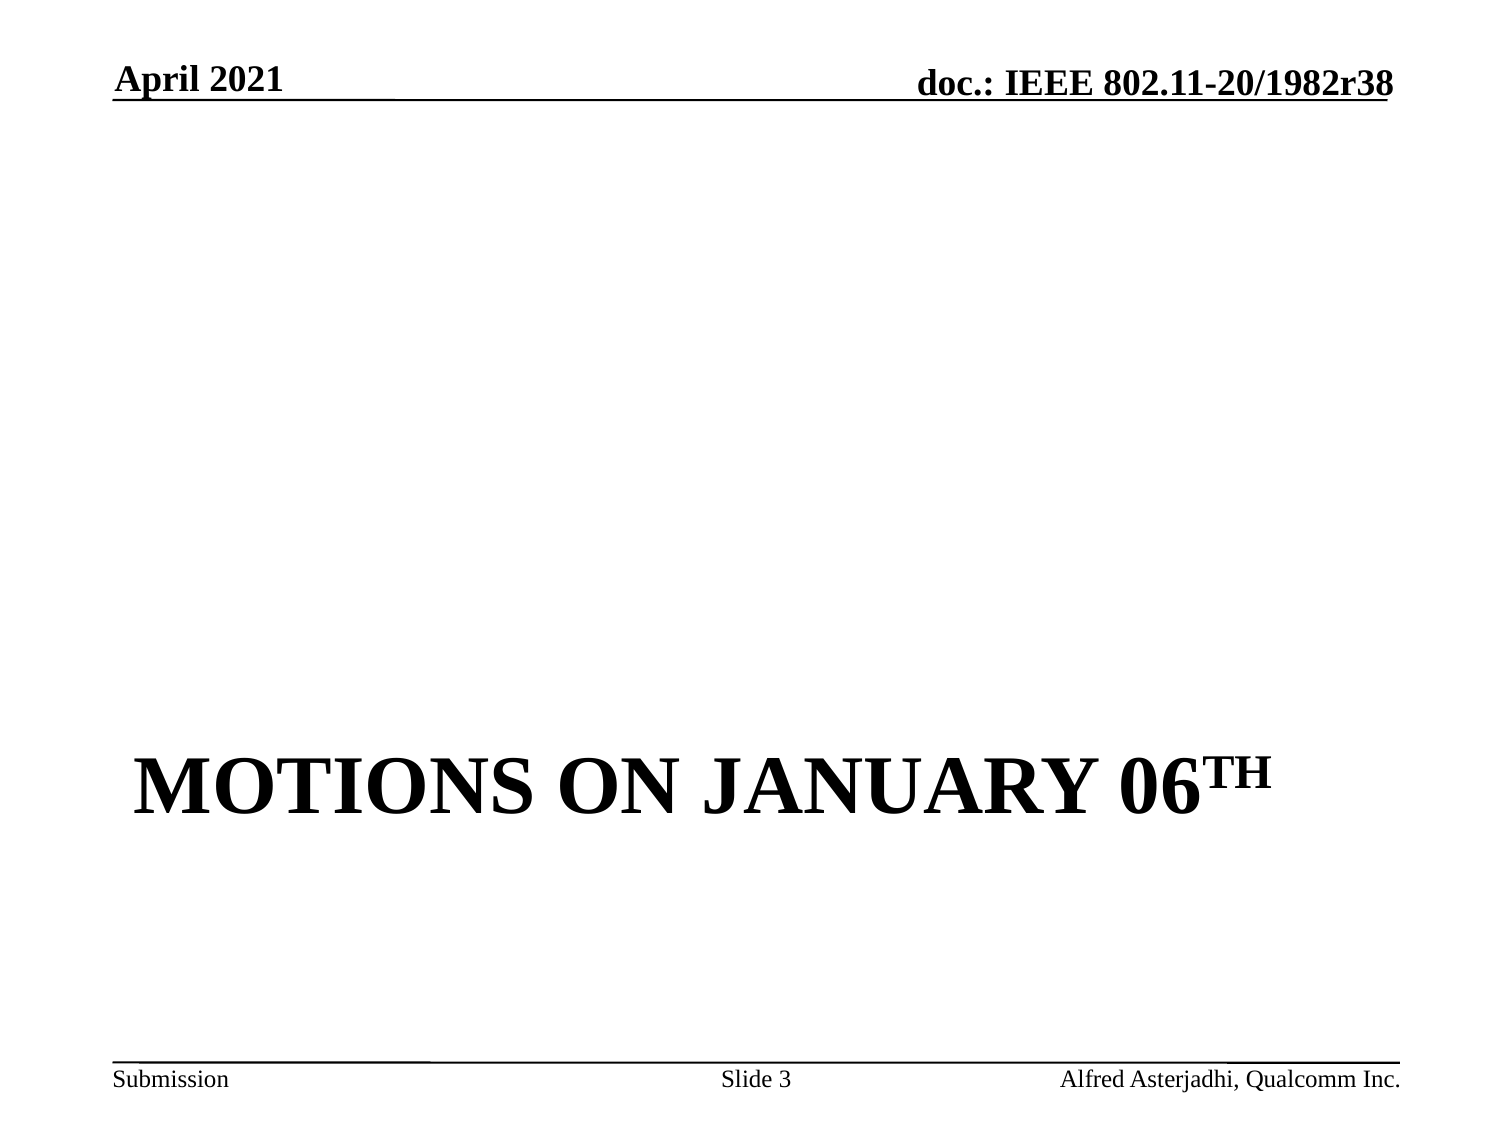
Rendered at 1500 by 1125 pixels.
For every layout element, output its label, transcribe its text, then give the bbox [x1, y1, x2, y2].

footer Alfred Asterjadhi, Qualcomm Inc. [878, 1061, 1402, 1093]
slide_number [114, 54, 423, 100]
slide_number Slide 3 [712, 1061, 800, 1123]
title Motions on January 06th [118, 722, 1394, 947]
